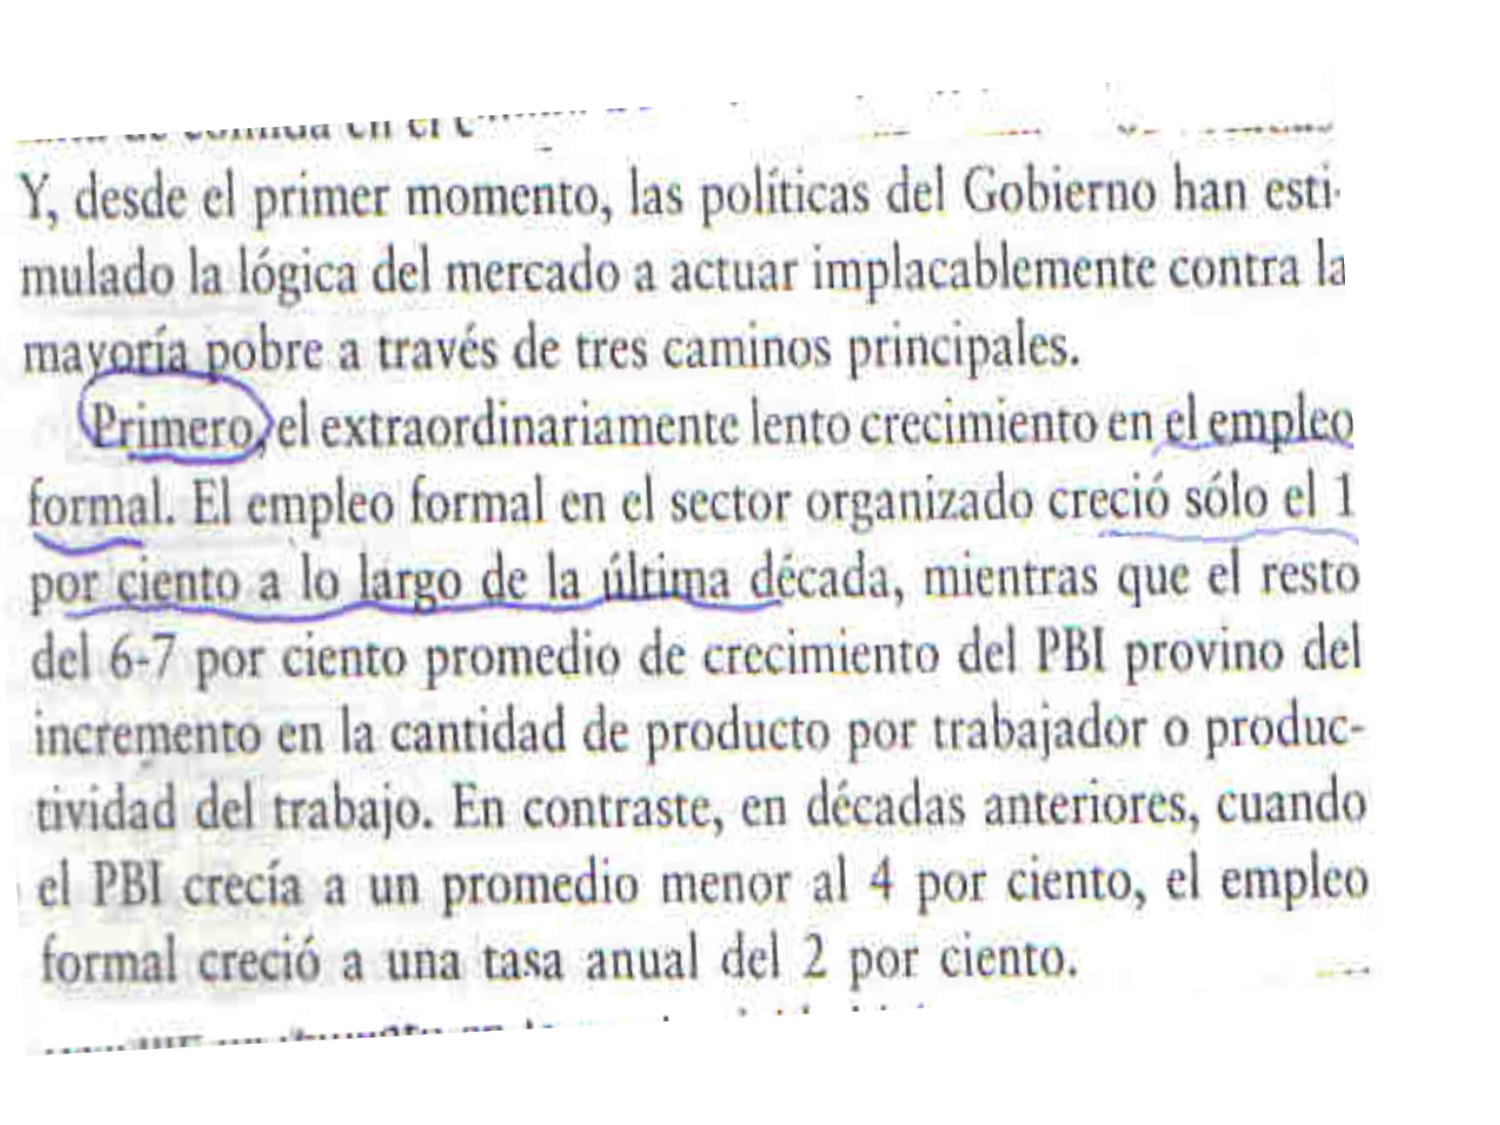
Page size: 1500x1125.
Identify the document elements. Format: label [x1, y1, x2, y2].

picture [0, 71, 1381, 1055]
